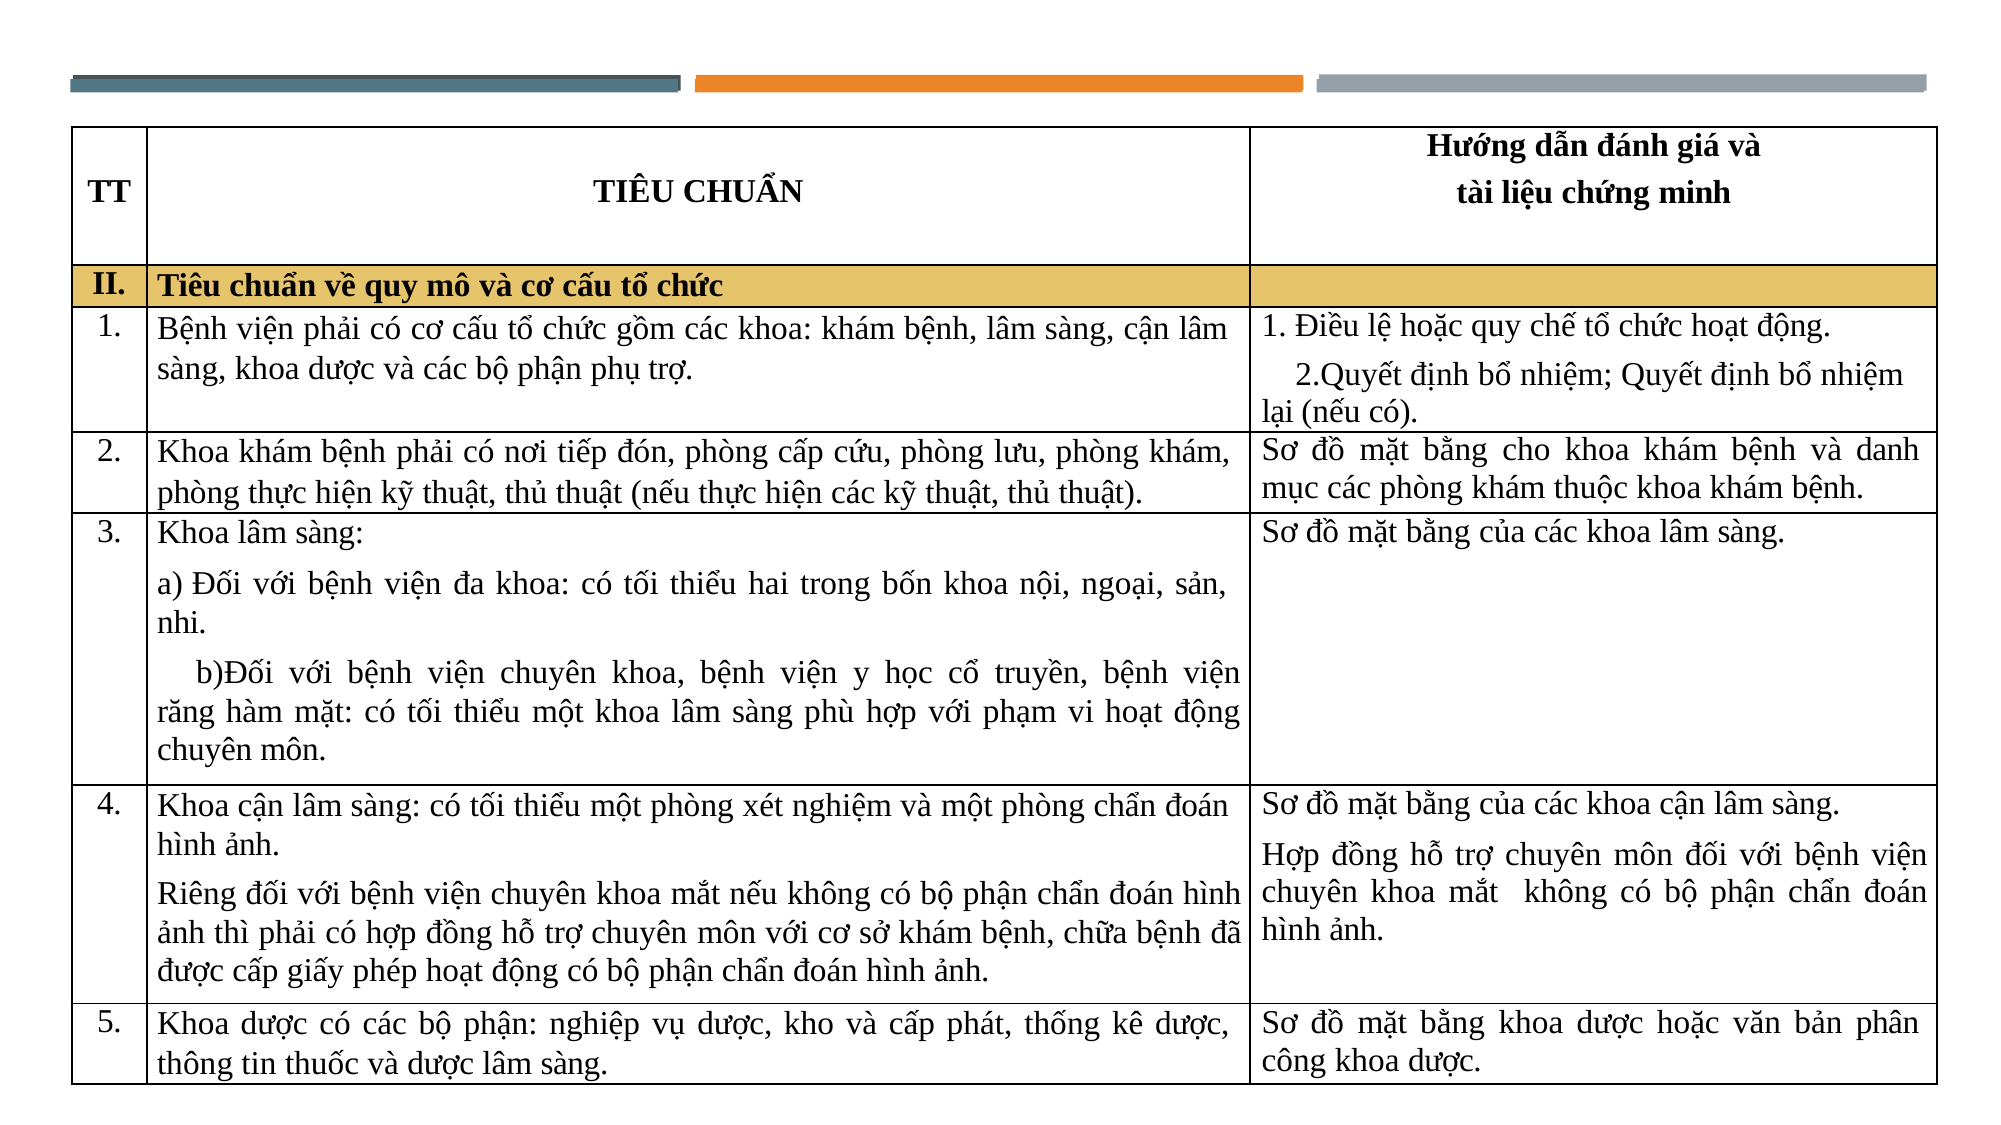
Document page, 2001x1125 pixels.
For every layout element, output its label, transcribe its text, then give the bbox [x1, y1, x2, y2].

table_cell 1. [73, 308, 146, 431]
table_cell Sơ đồ mặt bằng của các khoa cận lâm sàng. Hợp đồng hỗ trợ chuyên môn đối với bệnh viện chuyên khoa mắt không có bộ phận chẩn đoán hình ảnh. [1251, 786, 1936, 1003]
table_header Hướng dẫn đánh giá và tài liệu chứng minh [1251, 128, 1936, 264]
table_cell Tiêu chuẩn về quy mô và cơ cấu tổ chức [148, 266, 1249, 306]
table_cell Sơ đồ mặt bằng của các khoa lâm sàng. [1251, 514, 1936, 784]
table_cell Khoa dược có các bộ phận: nghiệp vụ dược, kho và cấp phát, thống kê dược, thông tin thuốc và dược lâm sàng. [148, 1004, 1249, 1083]
table_cell 3. [73, 514, 146, 784]
table_cell Khoa khám bệnh phải có nơi tiếp đón, phòng cấp cứu, phòng lưu, phòng khám, phòng thực hiện kỹ thuật, thủ thuật (nếu thực hiện các kỹ thuật, thủ thuật). [148, 433, 1249, 512]
table_cell [1251, 266, 1936, 306]
table_header TT [73, 128, 146, 264]
table_cell 2. [73, 433, 146, 512]
table_cell 5. [73, 1004, 146, 1083]
table_cell II. [73, 266, 146, 306]
table_cell 4. [73, 786, 146, 1003]
table_cell Điều lệ hoặc quy chế tổ chức hoạt động. Quyết định bổ nhiệm; Quyết định bổ nhiệm lại (nếu có). [1251, 308, 1936, 431]
table_cell Bệnh viện phải có cơ cấu tổ chức gồm các khoa: khám bệnh, lâm sàng, cận lâm sàng, khoa dược và các bộ phận phụ trợ. [148, 308, 1249, 431]
table_header TIÊU CHUẨN [148, 128, 1249, 264]
table_cell Khoa cận lâm sàng: có tối thiểu một phòng xét nghiệm và một phòng chẩn đoán hình ảnh. Riêng đối với bệnh viện chuyên khoa mắt nếu không có bộ phận chẩn đoán hình ảnh thì phải có hợp đồng hỗ trợ chuyên môn với cơ sở khám bệnh, chữa bệnh đã được cấp giấy phép hoạt động có bộ phận chẩn đoán hình ảnh. [148, 786, 1249, 1003]
table_cell Sơ đồ mặt bằng cho khoa khám bệnh và danh mục các phòng khám thuộc khoa khám bệnh. [1251, 433, 1936, 512]
table_cell Khoa lâm sàng: Đối với bệnh viện đa khoa: có tối thiểu hai trong bốn khoa nội, ngoại, sản, nhi. Đối với bệnh viện chuyên khoa, bệnh viện y học cổ truyền, bệnh viện răng hàm mặt: có tối thiểu một khoa lâm sàng phù hợp với phạm vi hoạt động chuyên môn. [148, 514, 1249, 784]
table_cell Sơ đồ mặt bằng khoa dược hoặc văn bản phân công khoa dược. [1251, 1004, 1936, 1083]
